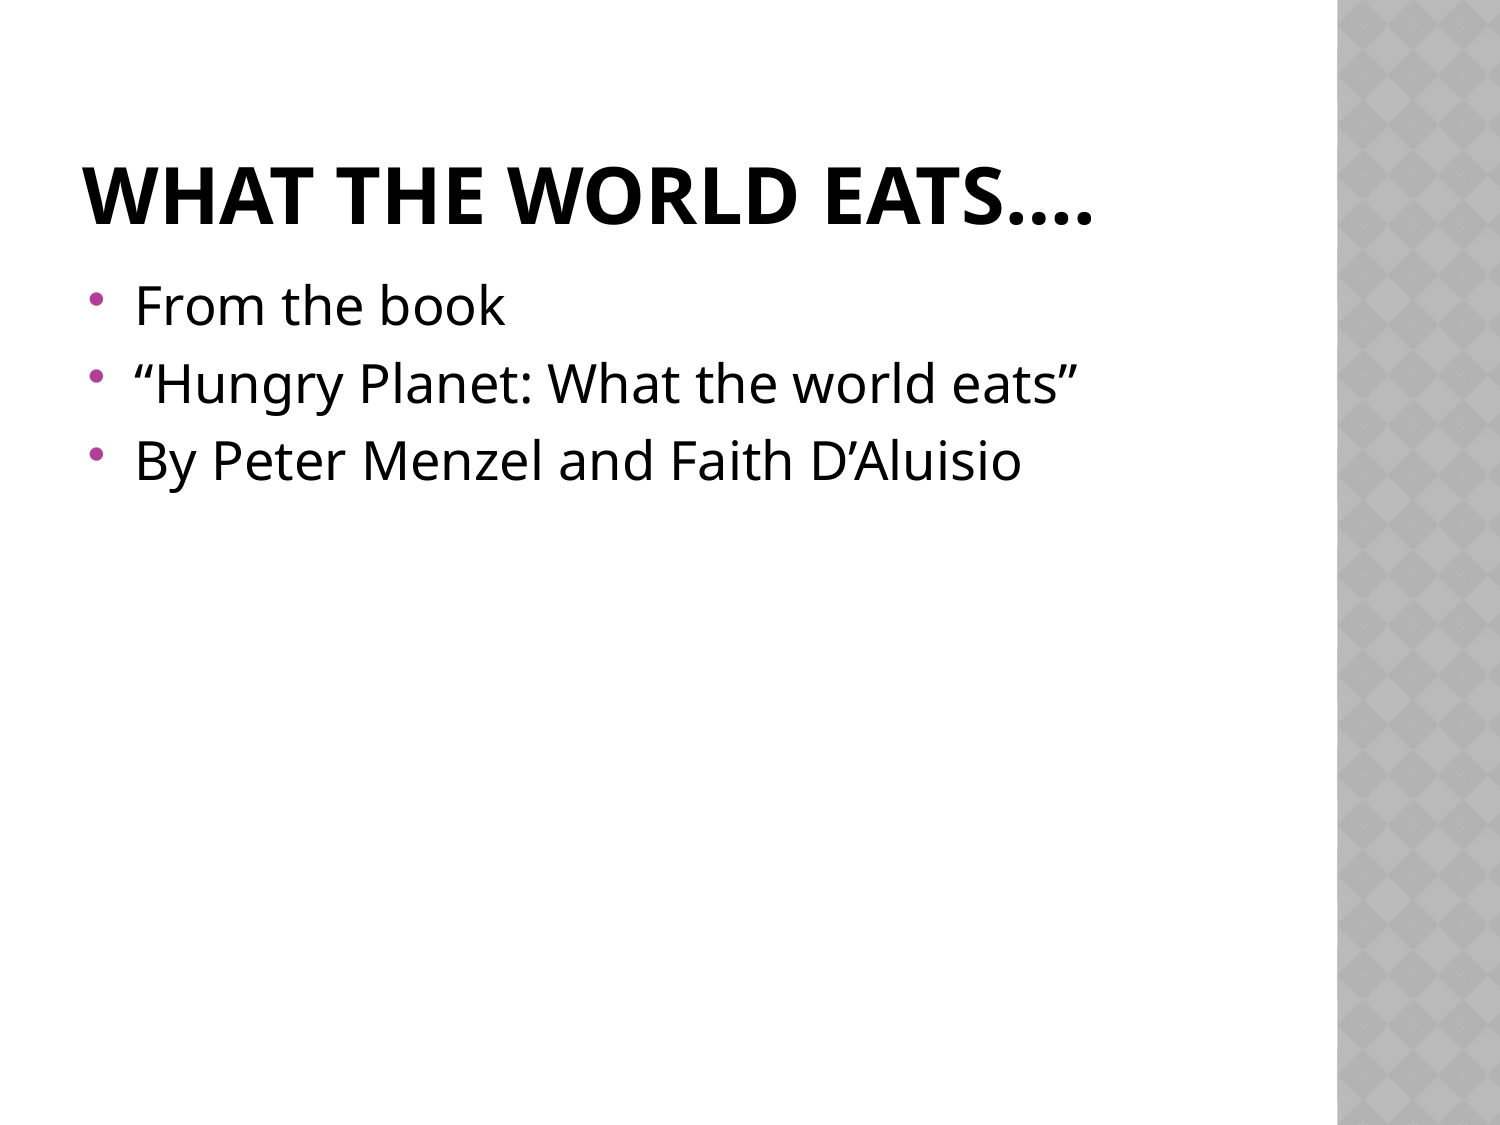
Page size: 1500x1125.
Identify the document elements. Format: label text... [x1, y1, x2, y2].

title What the World Eats…. [75, 52, 1263, 240]
list From the book “Hungry Planet: What the world eats” By Peter Menzel and Faith D’Aluisio [75, 264, 1263, 1059]
